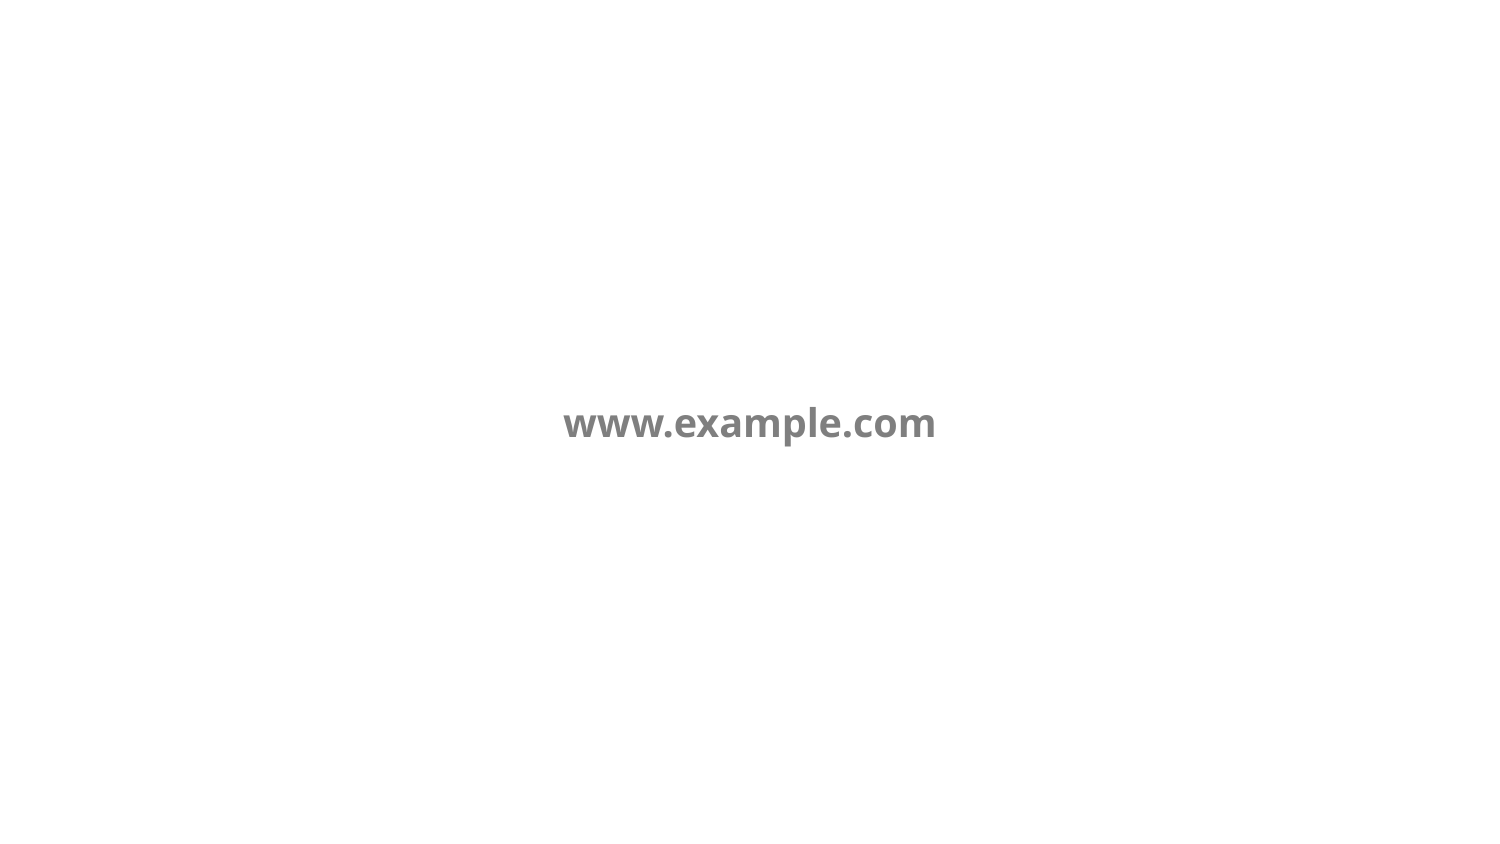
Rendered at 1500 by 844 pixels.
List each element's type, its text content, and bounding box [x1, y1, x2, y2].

text_box www.example.com [405, 392, 1095, 452]
